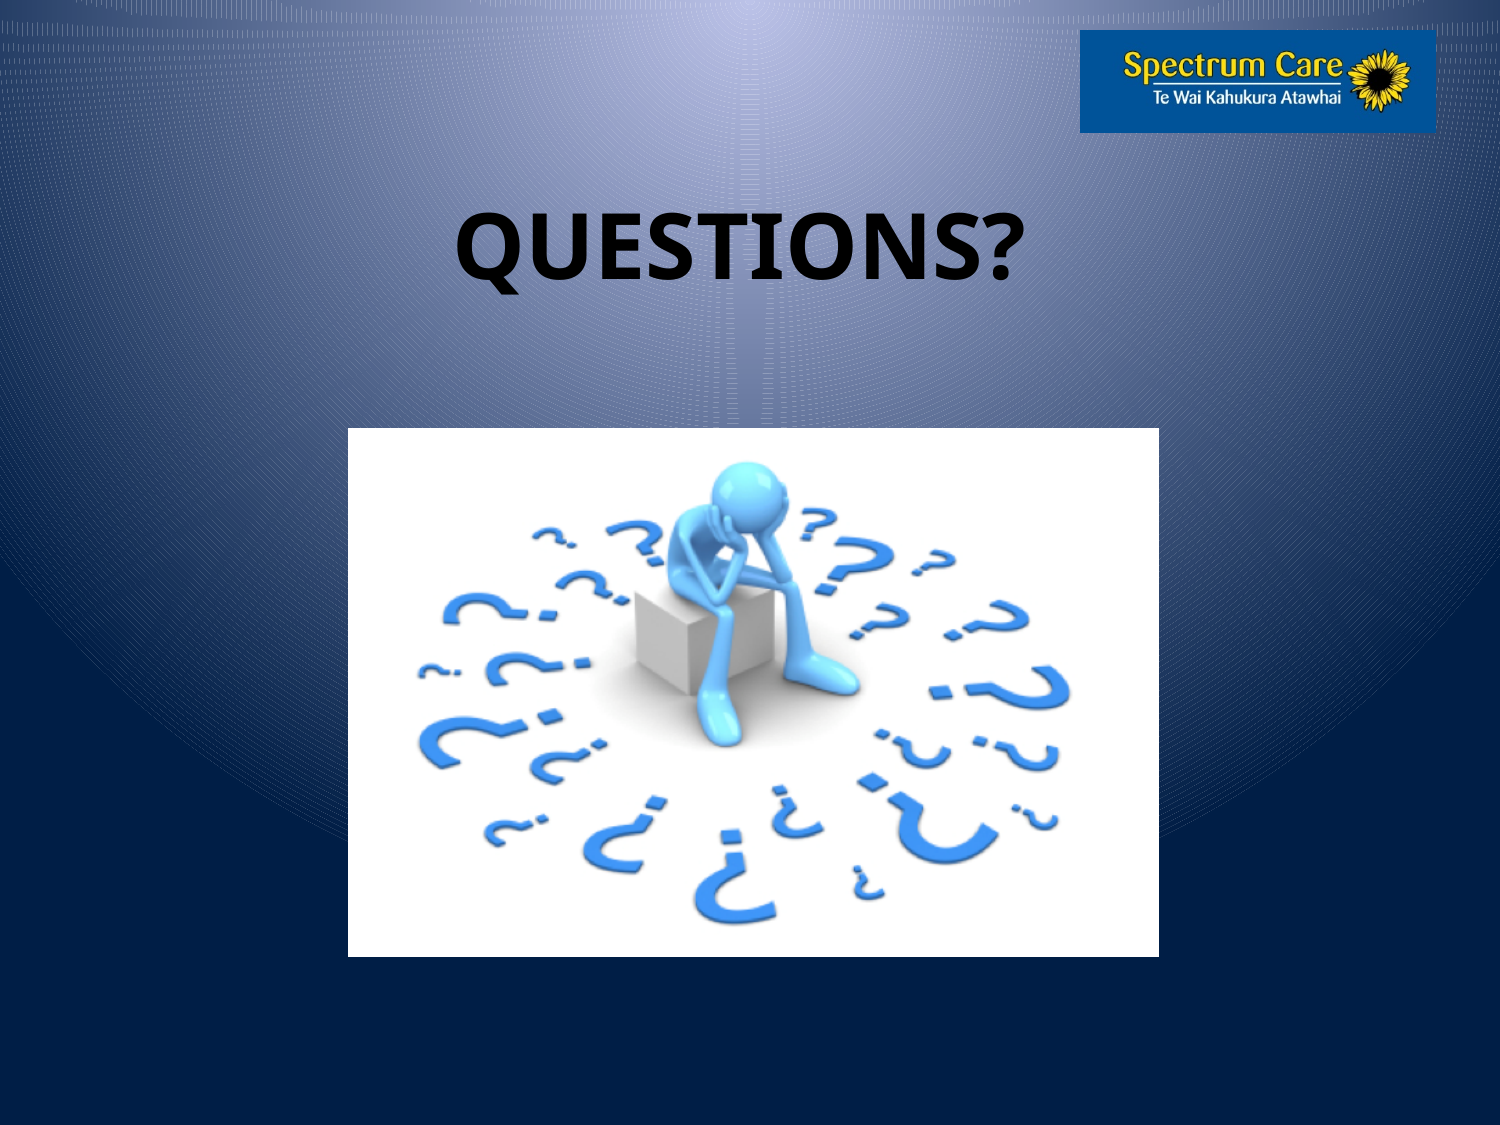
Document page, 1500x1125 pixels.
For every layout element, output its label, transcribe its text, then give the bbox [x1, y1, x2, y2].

title QUESTIONS? [64, 149, 1415, 337]
picture [348, 428, 1159, 957]
picture [1080, 30, 1436, 133]
